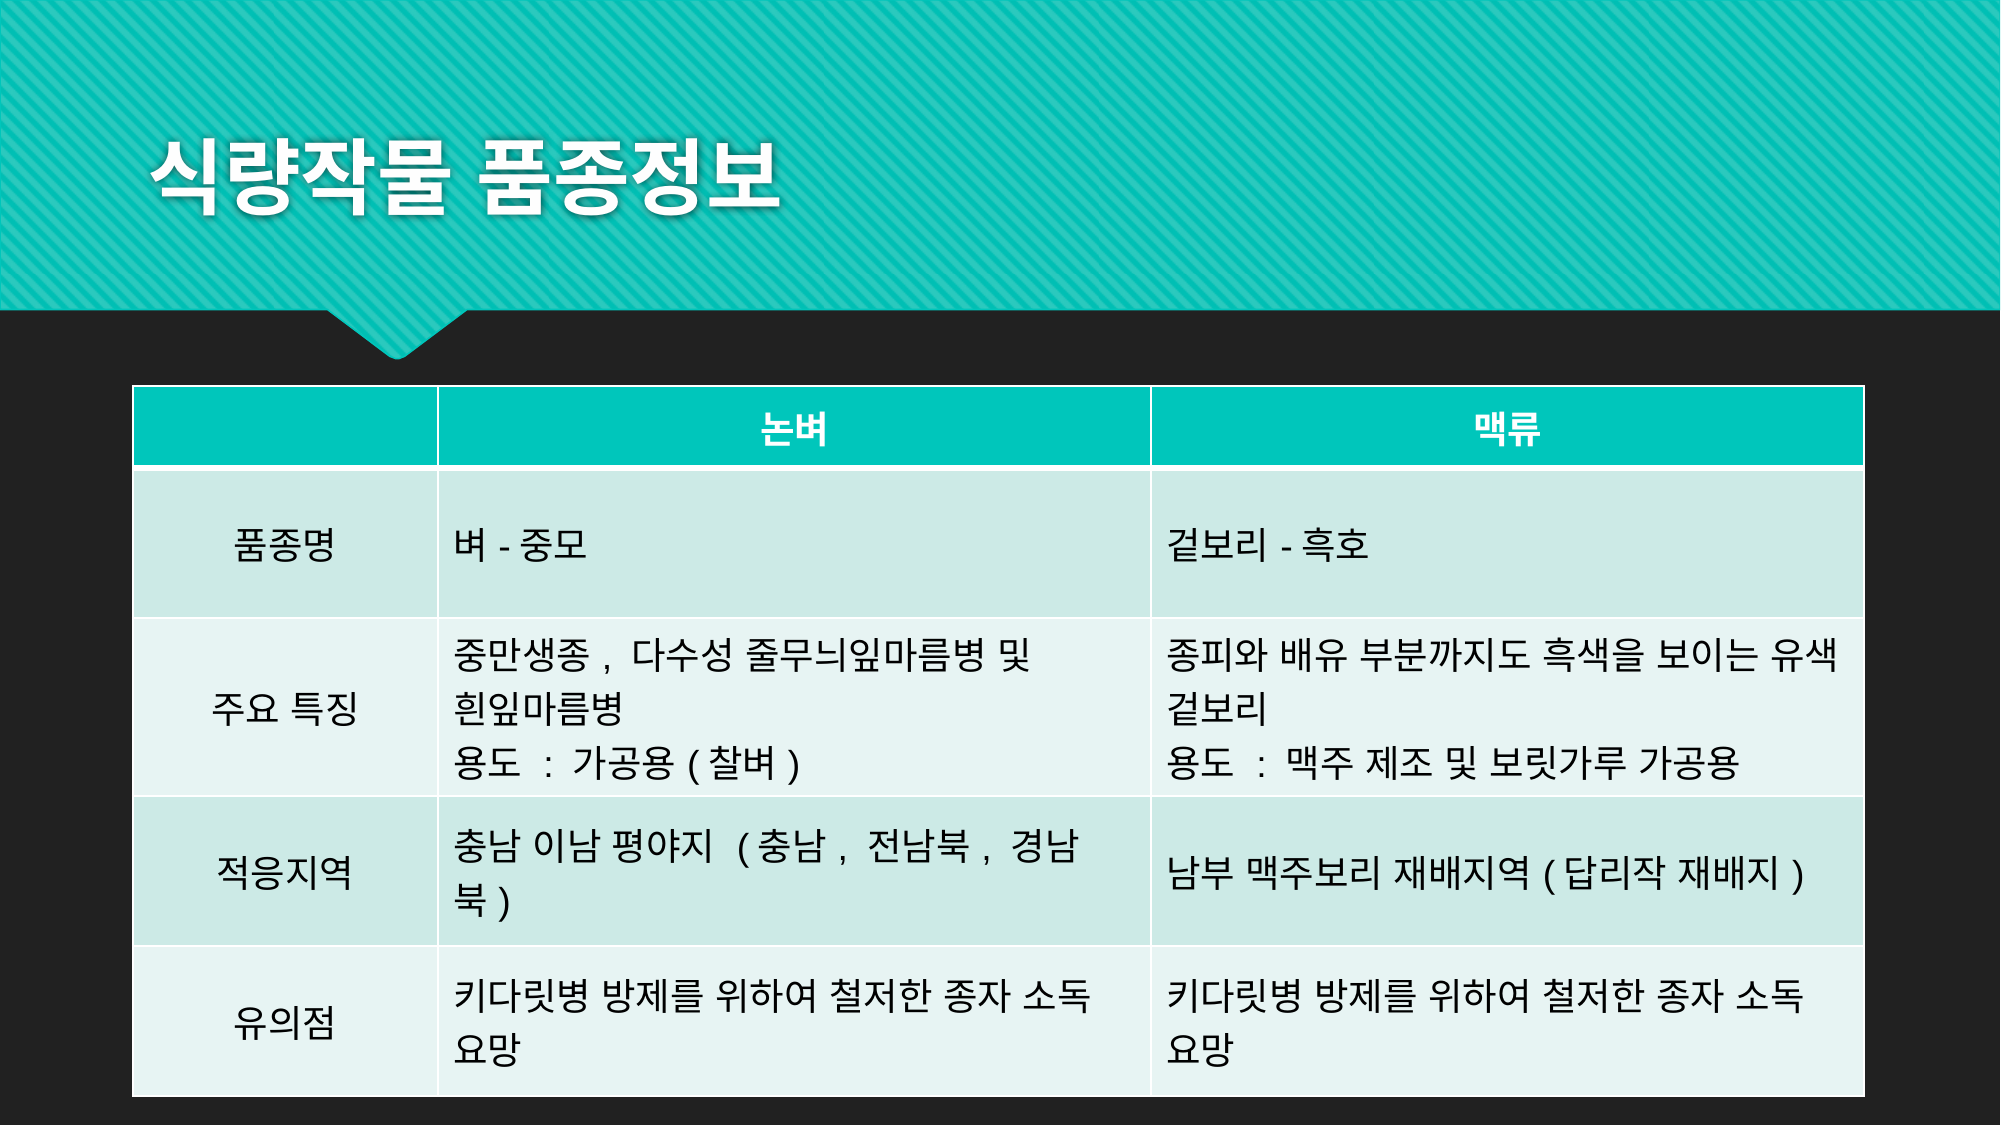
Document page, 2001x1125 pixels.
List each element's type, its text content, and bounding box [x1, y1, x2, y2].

table_header 맥류 [1152, 387, 1863, 465]
table_cell 적응지역 [134, 797, 437, 945]
table_cell 남부 맥주보리 재배지역(답리작 재배지) [1152, 797, 1863, 945]
table_cell 종피와 배유 부분까지도 흑색을 보이는 유색 겉보리 용도 : 맥주 제조 및 보릿가루 가공용 [1152, 619, 1863, 795]
table_cell 키다릿병 방제를 위하여 철저한 종자 소독 요망 [1152, 947, 1863, 1095]
title 식량작물 품종정보 [132, 73, 1868, 233]
table_header 논벼 [439, 387, 1150, 465]
table_cell 충남 이남 평야지 (충남, 전남북, 경남북) [439, 797, 1150, 945]
table_cell 겉보리-흑호 [1152, 471, 1863, 617]
table_cell 키다릿병 방제를 위하여 철저한 종자 소독 요망 [439, 947, 1150, 1095]
table_cell 유의점 [134, 947, 437, 1095]
table_cell 품종명 [134, 471, 437, 617]
table_cell 벼-중모 [439, 471, 1150, 617]
table_cell 중만생종, 다수성 줄무늬잎마름병 및 흰잎마름병 용도 : 가공용(찰벼) [439, 619, 1150, 795]
table_cell 주요 특징 [134, 619, 437, 795]
table_header [134, 387, 437, 465]
